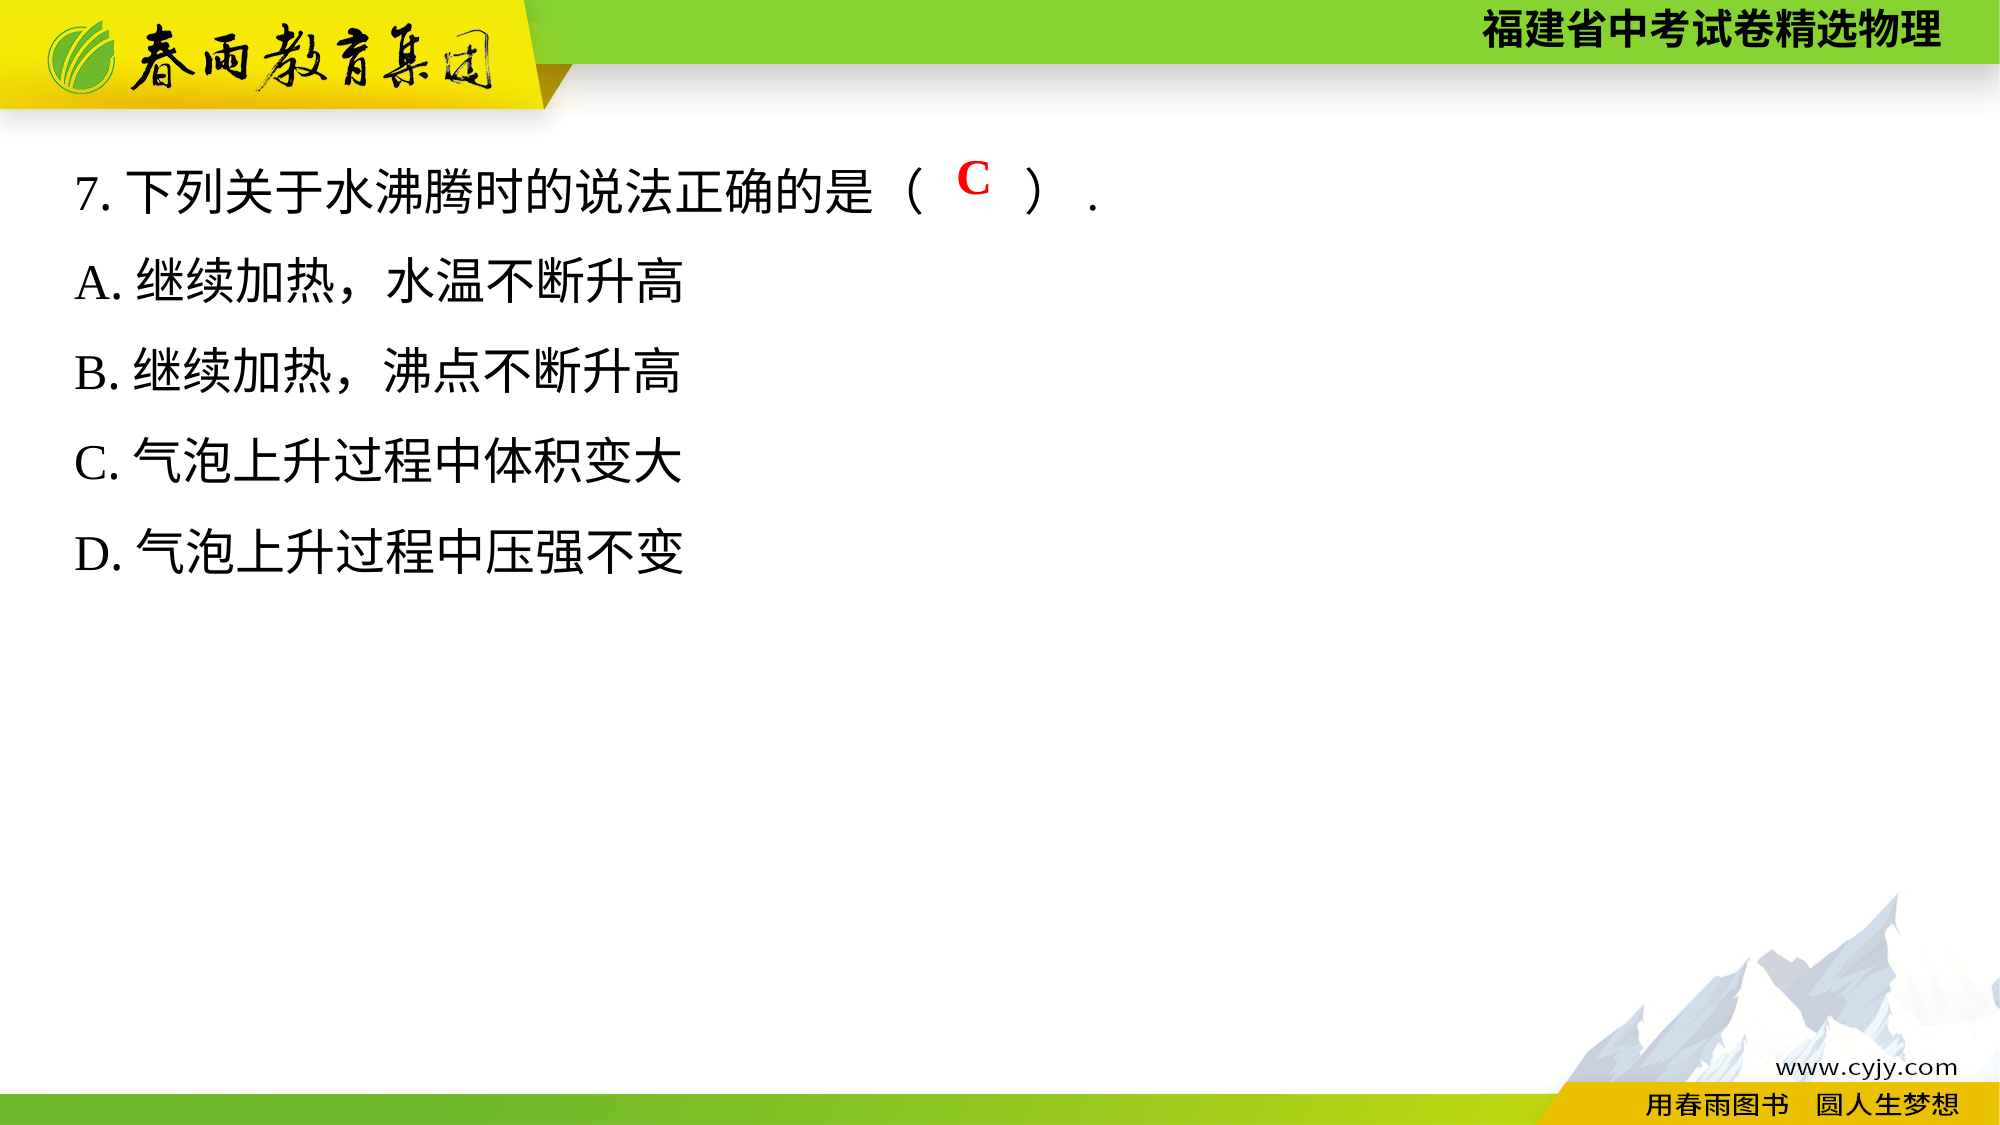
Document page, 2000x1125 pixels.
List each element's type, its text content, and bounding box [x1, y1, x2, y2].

list 7.下列关于水沸腾时的说法正确的是（ ）. A.继续加热，水温不断升高 B.继续加热，沸点不断升高 C.气泡上升过程中体积变大 D.气泡上升过程中压强不变 [59, 122, 1944, 581]
text_box C [941, 137, 1008, 212]
picture [0, 0, 2000, 1125]
